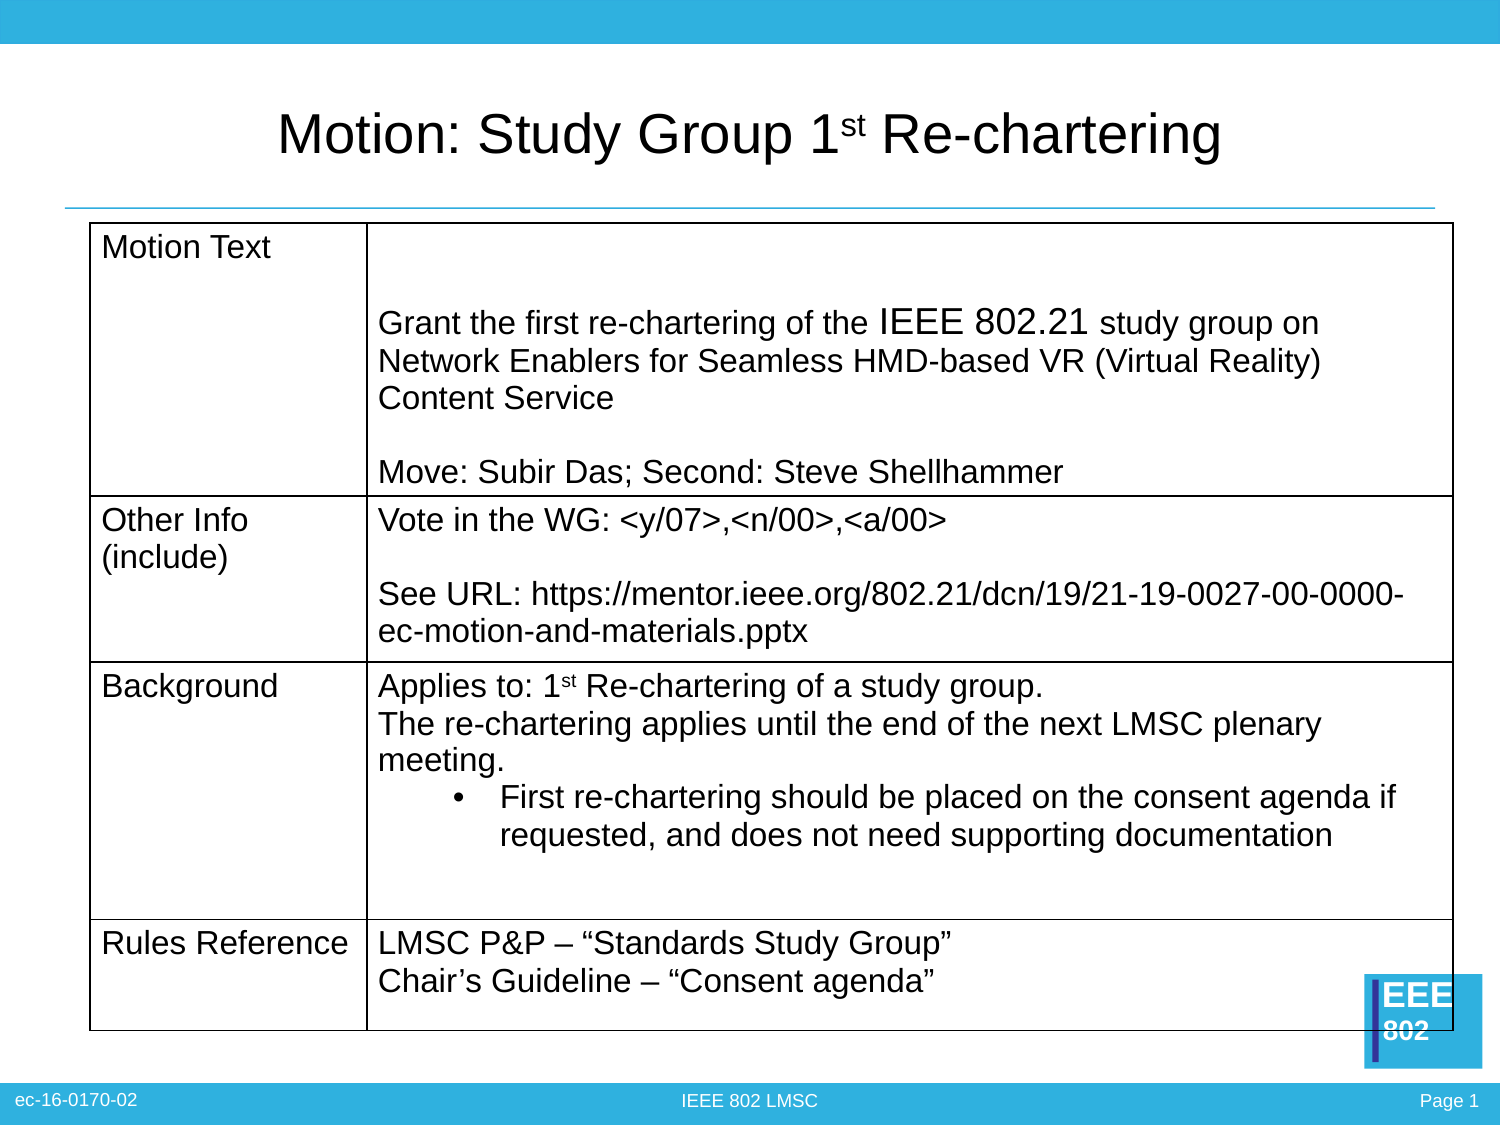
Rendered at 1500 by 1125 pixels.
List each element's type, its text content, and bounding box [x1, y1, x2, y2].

table_cell Background [91, 663, 366, 919]
table_header Motion Text [91, 224, 366, 495]
table_cell Vote in the WG: <y/07>,<n/00>,<a/00> See URL: https://mentor.ieee.org/802.21/dcn/19/21-19-0027-00-0000-ec-motion-and-materials.pptx [368, 497, 1452, 661]
table_cell Other Info (include) [91, 497, 366, 661]
table_cell Rules Reference [91, 920, 366, 1030]
table_cell Grant the first re-chartering of the IEEE 802.21 study group on Network Enablers for Seamless HMD-based VR (Virtual Reality) Content Service Move: Subir Das; Second: Steve Shellhammer [368, 295, 1452, 495]
table_cell Applies to: 1st Re-chartering of a study group. The re-chartering applies until the end of the next LMSC plenary meeting. First re-chartering should be placed on the consent agenda if requested, and does not need supporting documentation [368, 663, 1452, 919]
table_cell LMSC P&P – “Standards Study Group” Chair’s Guideline – “Consent agenda” [368, 920, 1452, 1030]
title Motion: Study Group 1st Re-chartering [75, 66, 1425, 197]
table_header [368, 224, 1452, 295]
